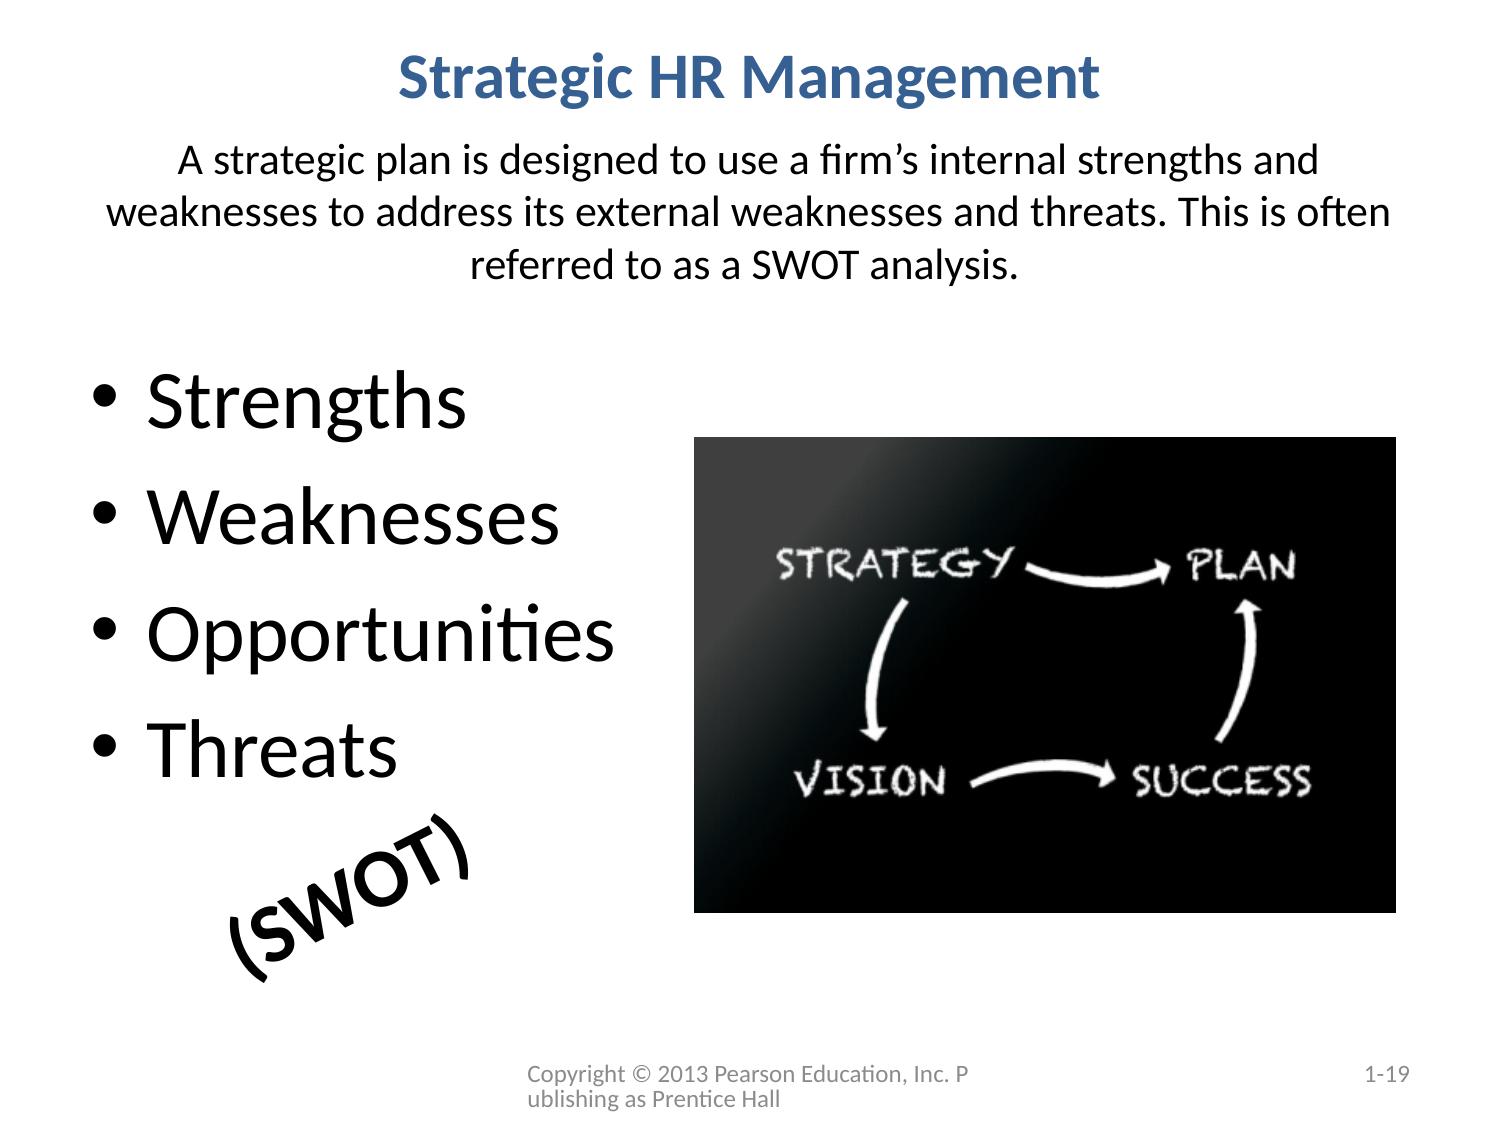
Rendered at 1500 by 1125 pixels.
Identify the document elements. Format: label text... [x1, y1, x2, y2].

list Strengths Weaknesses Opportunities Threats [75, 337, 713, 1005]
text_box (SWOT) [124, 741, 567, 1041]
footer Copyright © 2013 Pearson Education, Inc. Publishing as Prentice Hall [512, 1042, 988, 1103]
picture [694, 437, 1396, 913]
title Strategic HR Management A strategic plan is designed to use a firm’s internal strengths and weaknesses to address its external weaknesses and threats. This is often referred to as a SWOT analysis. [75, 24, 1425, 400]
slide_number 1-19 [1074, 1042, 1425, 1103]
